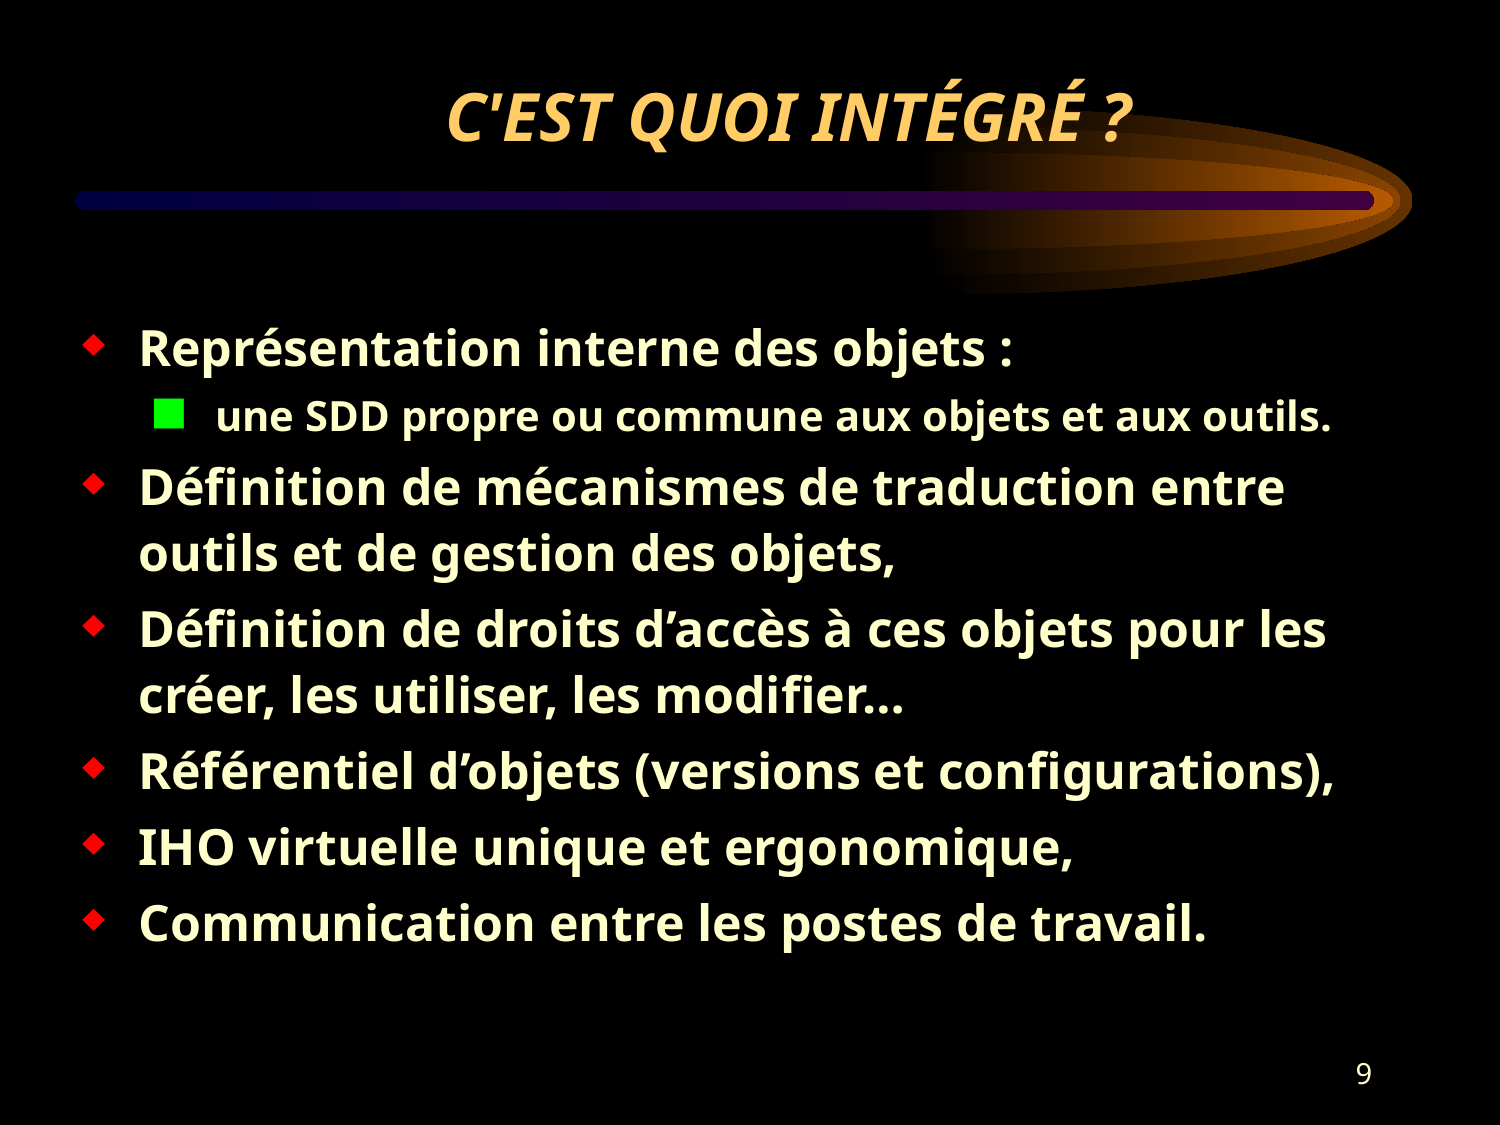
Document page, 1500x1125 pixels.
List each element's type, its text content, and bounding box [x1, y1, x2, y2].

slide_number 9 [1074, 1037, 1388, 1113]
title C'EST QUOI INTÉGRÉ ? [151, 42, 1427, 231]
list Représentation interne des objets : une SDD propre ou commune aux objets et aux outils. Définition de mécanismes de traduction entre outils et de gestion des objets, Définition de droits d’accès à ces objets pour les créer, les utiliser, les modifier… Référentiel d’objets (versions et configurations), IHO virtuelle unique et ergonomique, Communication entre les postes de travail. [66, 302, 1399, 979]
